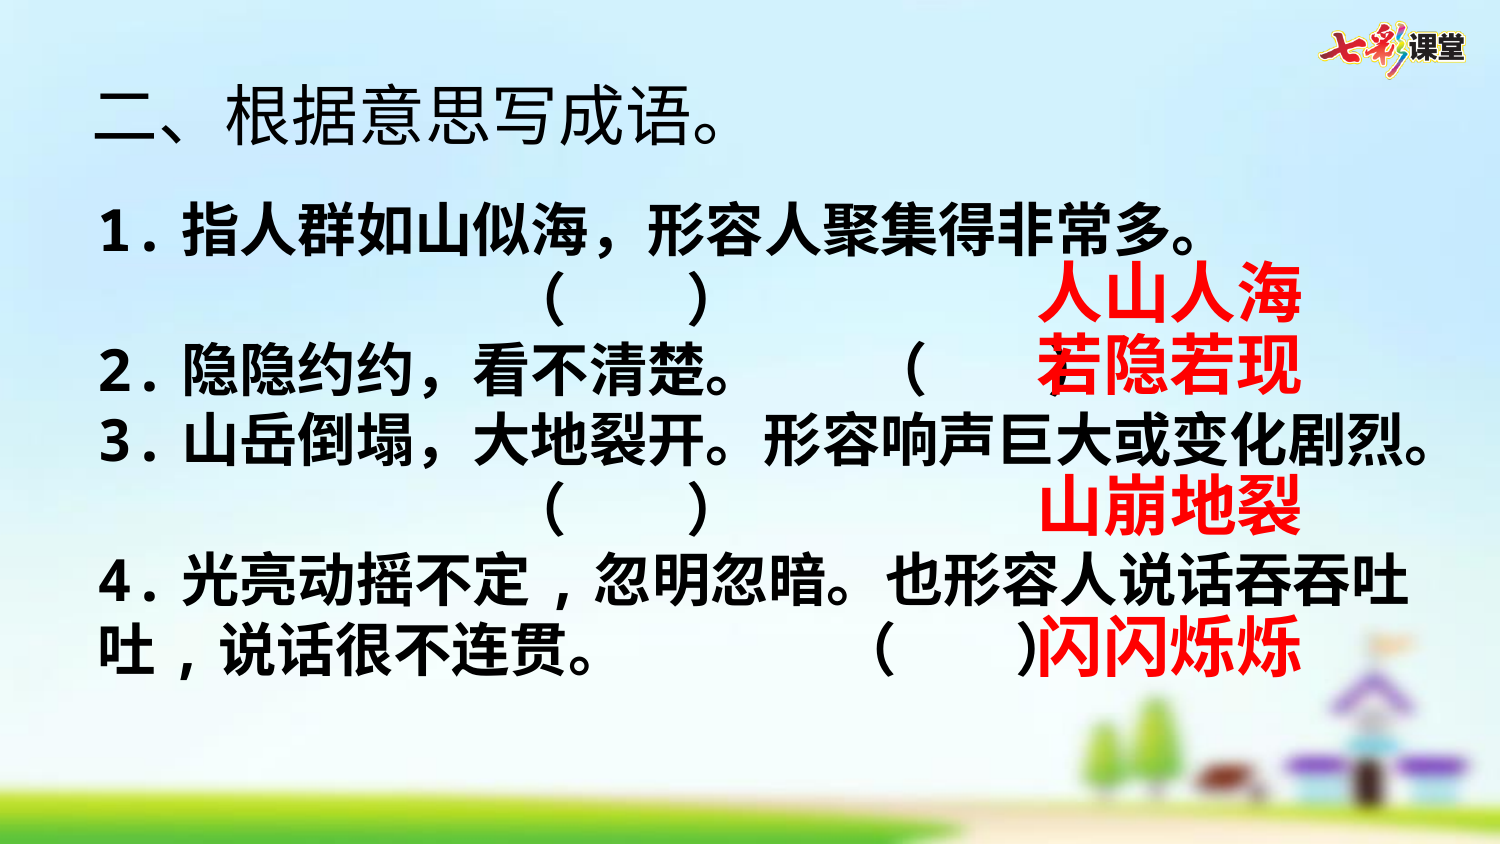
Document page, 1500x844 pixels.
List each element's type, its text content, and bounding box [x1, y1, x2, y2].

picture [0, 0, 1500, 844]
text_box 1.指人群如山似海，形容人聚集得非常多。 （ ） 2.隐隐约约，看不清楚。 （ ） 3.山岳倒塌，大地裂开。形容响声巨大或变化剧烈。 （ ） 4.光亮动摇不定,忽明忽暗。也形容人说话吞吞吐吐,说话很不连贯。 （ ） [82, 185, 1447, 691]
text_box 山崩地裂 [1021, 456, 1341, 552]
text_box 人山人海 [1021, 243, 1341, 315]
text_box 若隐若现 [1021, 315, 1341, 411]
text_box 闪闪烁烁 [1021, 597, 1341, 693]
text_box 二、根据意思写成语。 [76, 66, 869, 161]
